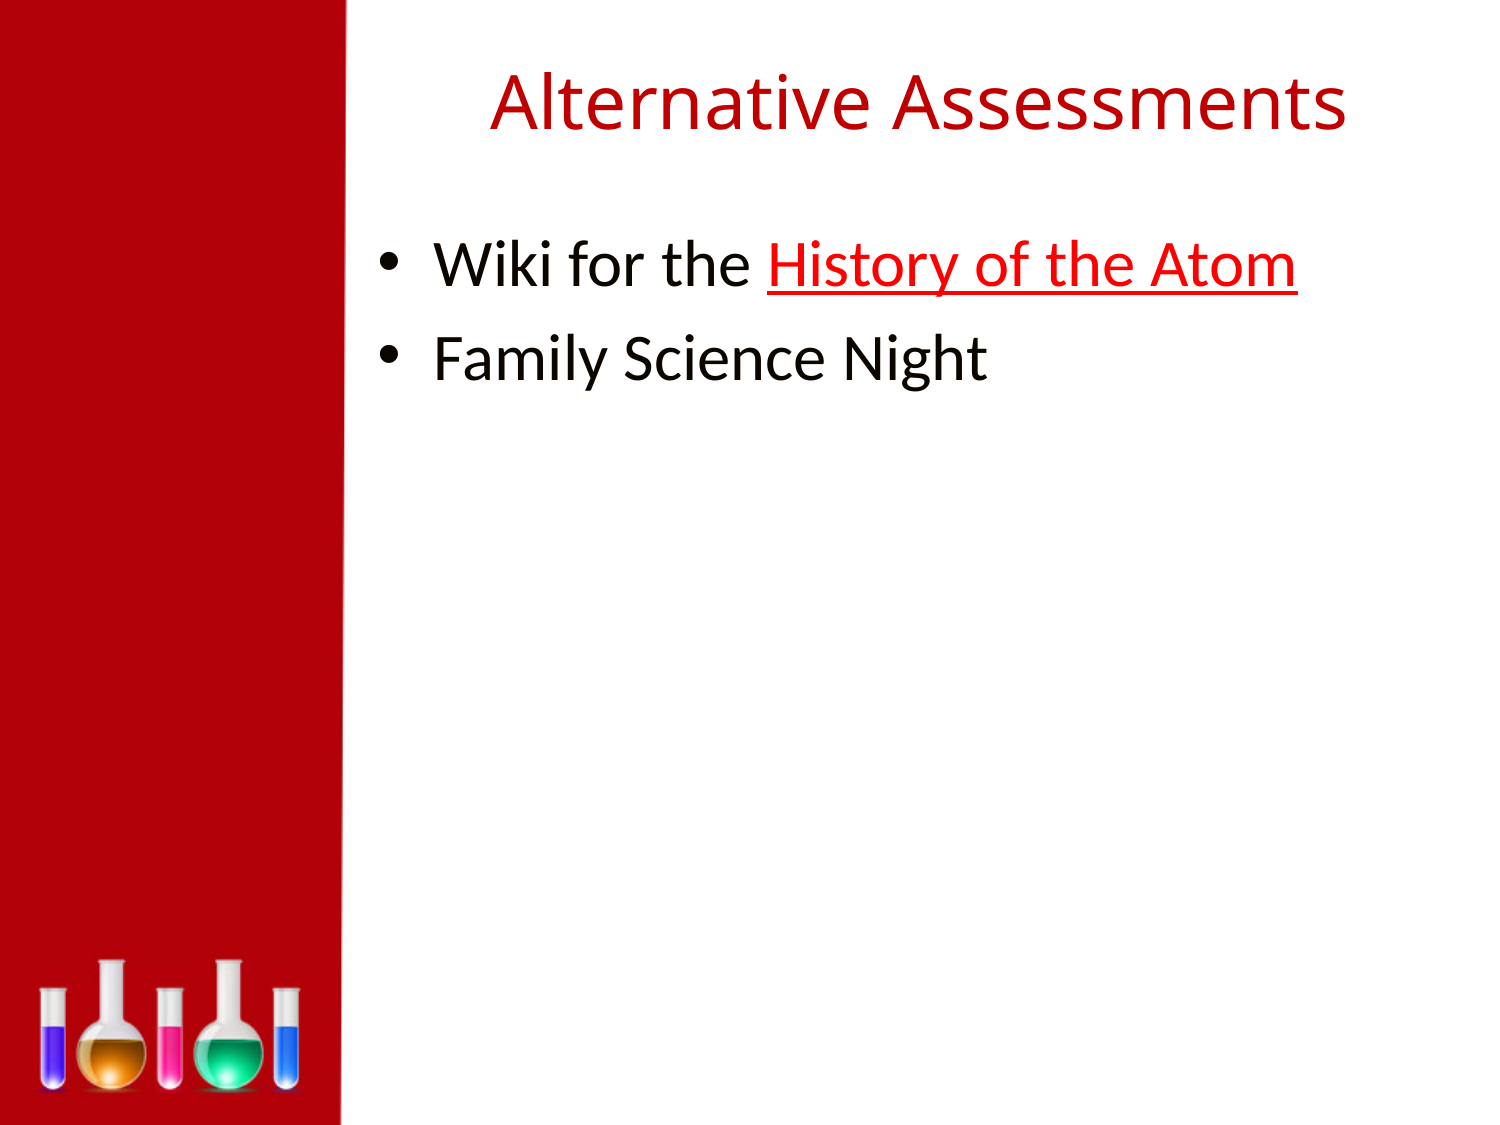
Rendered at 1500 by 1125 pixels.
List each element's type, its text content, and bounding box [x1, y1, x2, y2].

picture [0, 0, 1500, 1125]
title Alternative Assessments [362, 24, 1477, 175]
list Wiki for the History of the Atom Family Science Night [362, 212, 1474, 1055]
